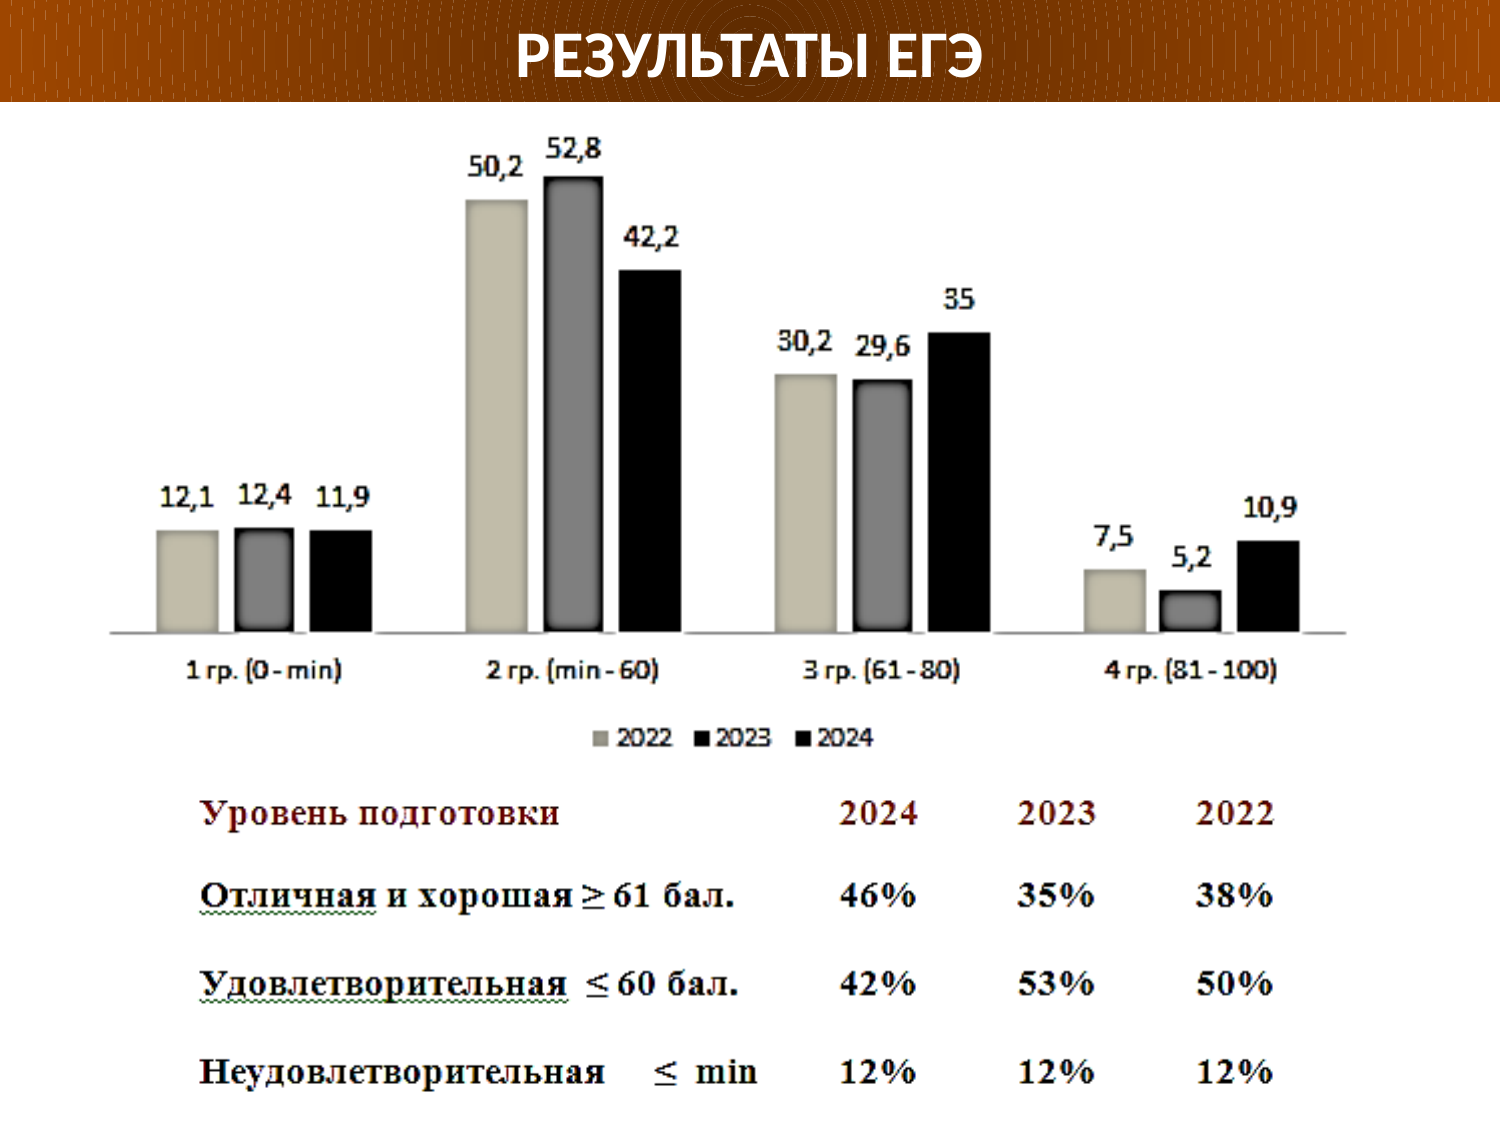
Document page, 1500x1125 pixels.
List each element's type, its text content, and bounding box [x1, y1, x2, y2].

picture [100, 125, 1387, 1123]
title РЕЗУЛЬТАТЫ ЕГЭ [0, 0, 1500, 102]
